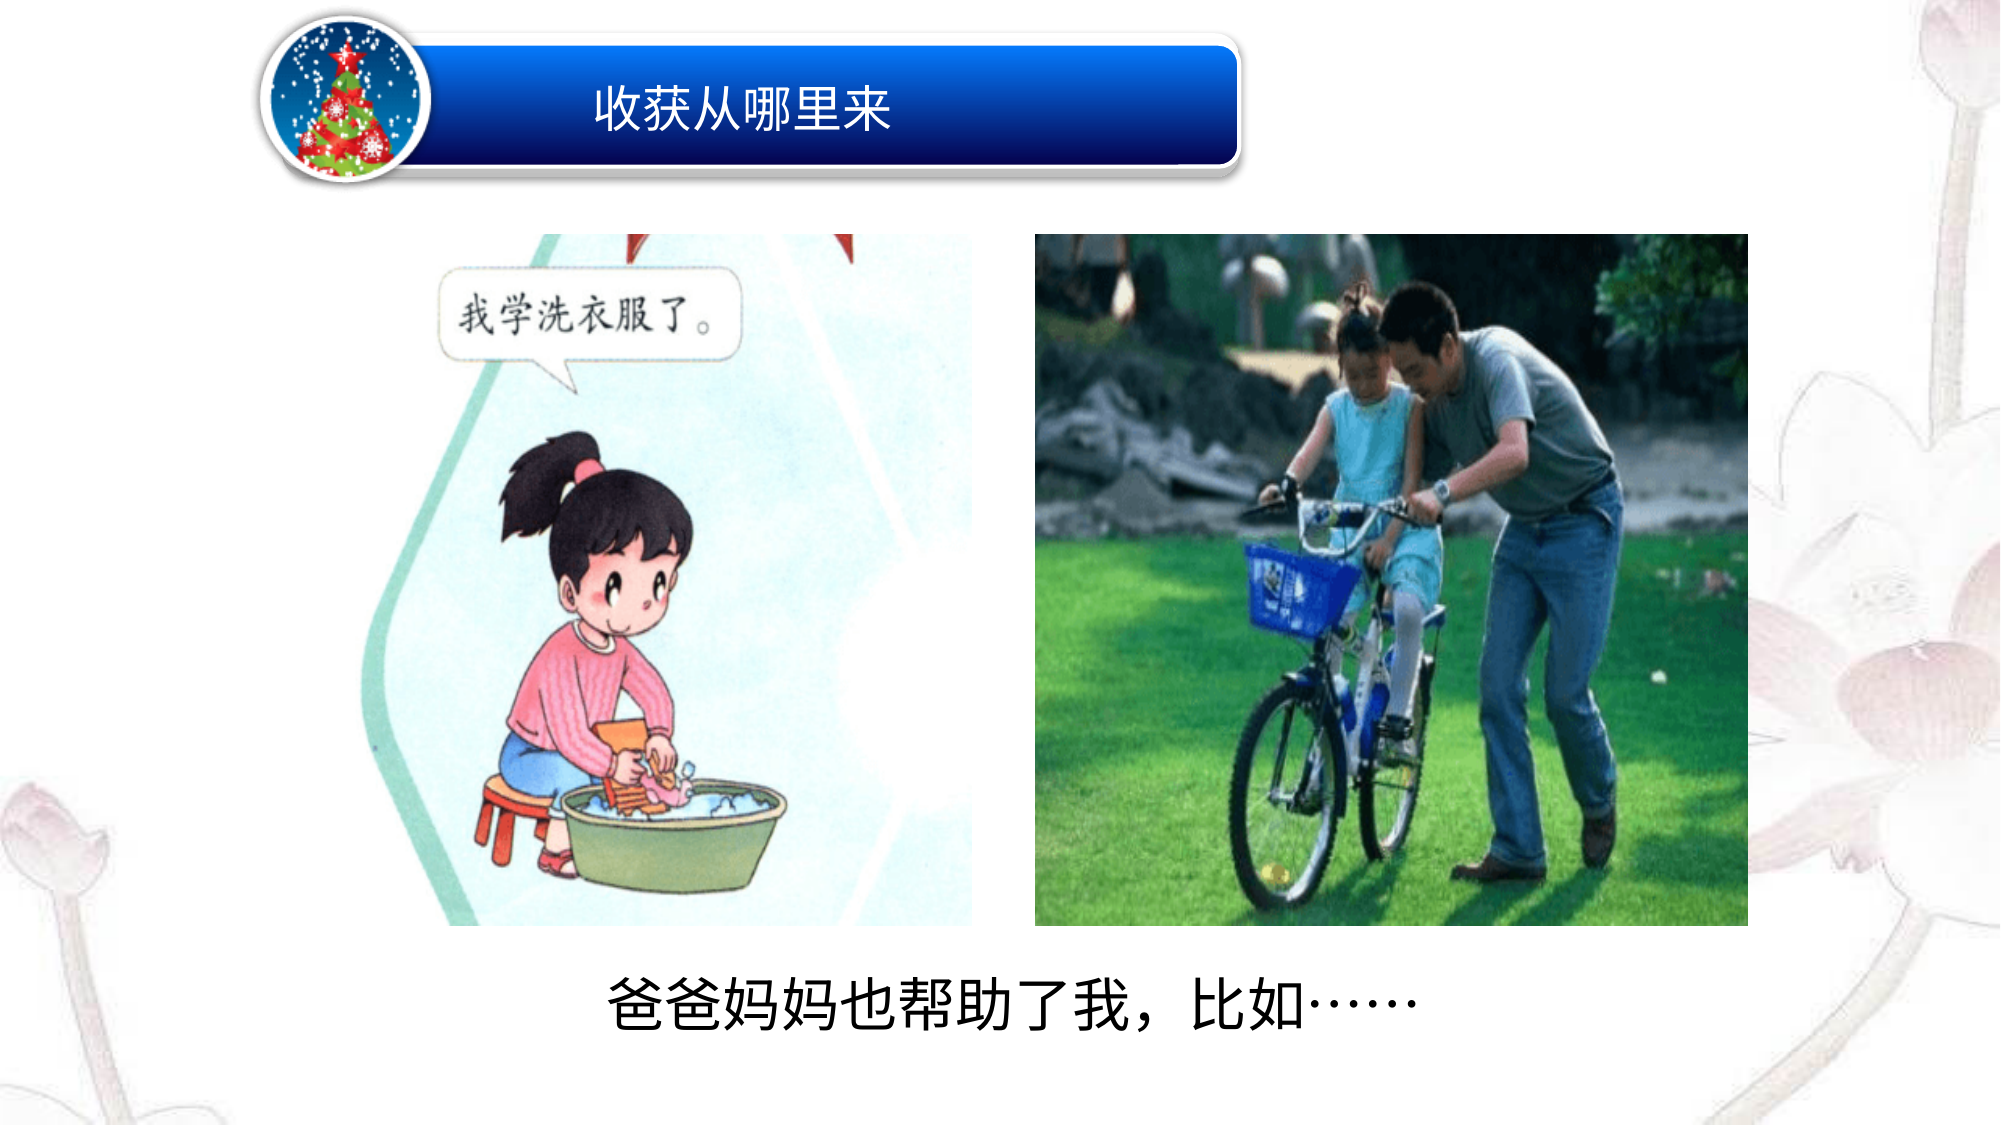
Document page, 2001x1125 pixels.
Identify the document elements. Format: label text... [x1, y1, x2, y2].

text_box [249, 0, 1240, 201]
picture [0, 0, 2001, 1125]
text_box 爸爸妈妈也帮助了我，比如…… [347, 969, 1682, 1072]
